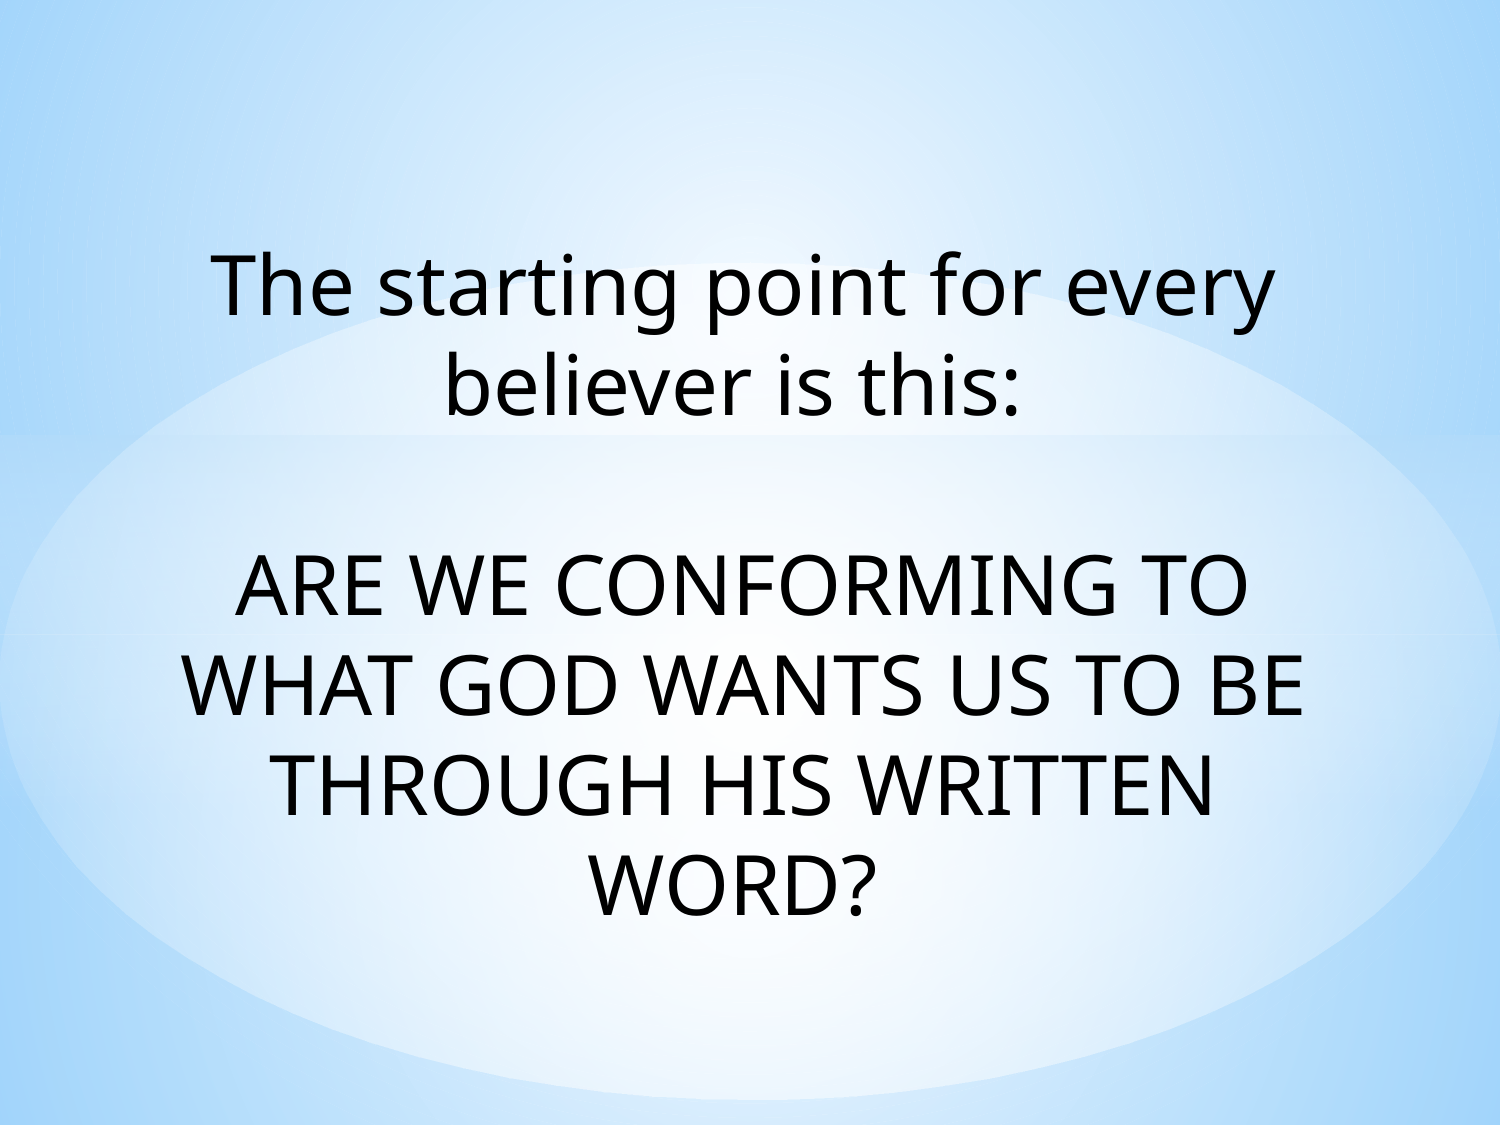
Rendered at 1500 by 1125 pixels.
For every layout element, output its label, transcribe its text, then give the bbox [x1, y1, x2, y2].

text_box The starting point for every believer is this: ARE WE CONFORMING TO WHAT GOD WANTS US TO BE THROUGH HIS WRITTEN WORD? [125, 124, 1363, 940]
